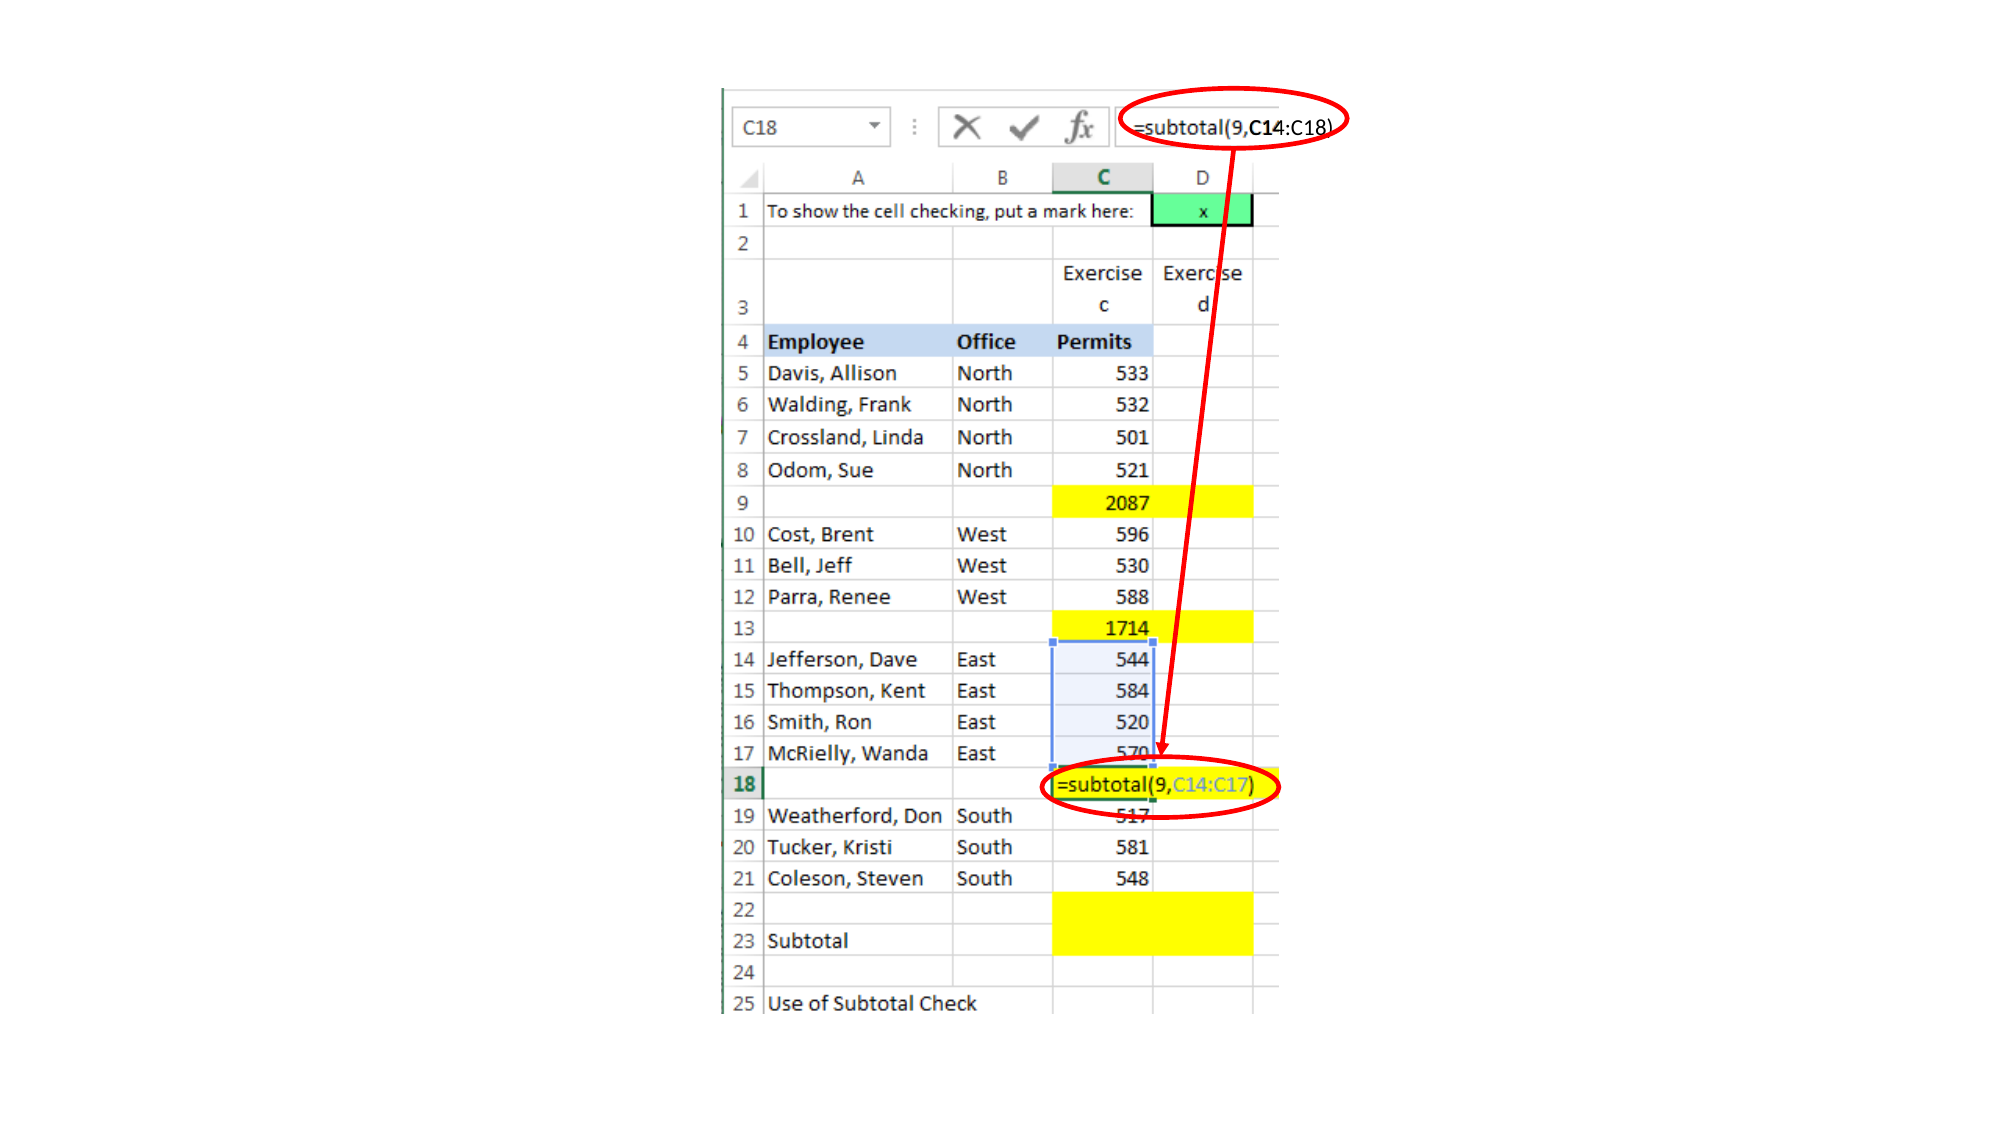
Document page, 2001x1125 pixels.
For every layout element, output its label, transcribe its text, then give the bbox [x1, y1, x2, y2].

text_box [1160, 148, 1234, 757]
text_box C14:C18) [1279, 120, 1349, 148]
text_box [1279, 89, 1349, 147]
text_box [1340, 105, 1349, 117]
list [721, 88, 1279, 1014]
